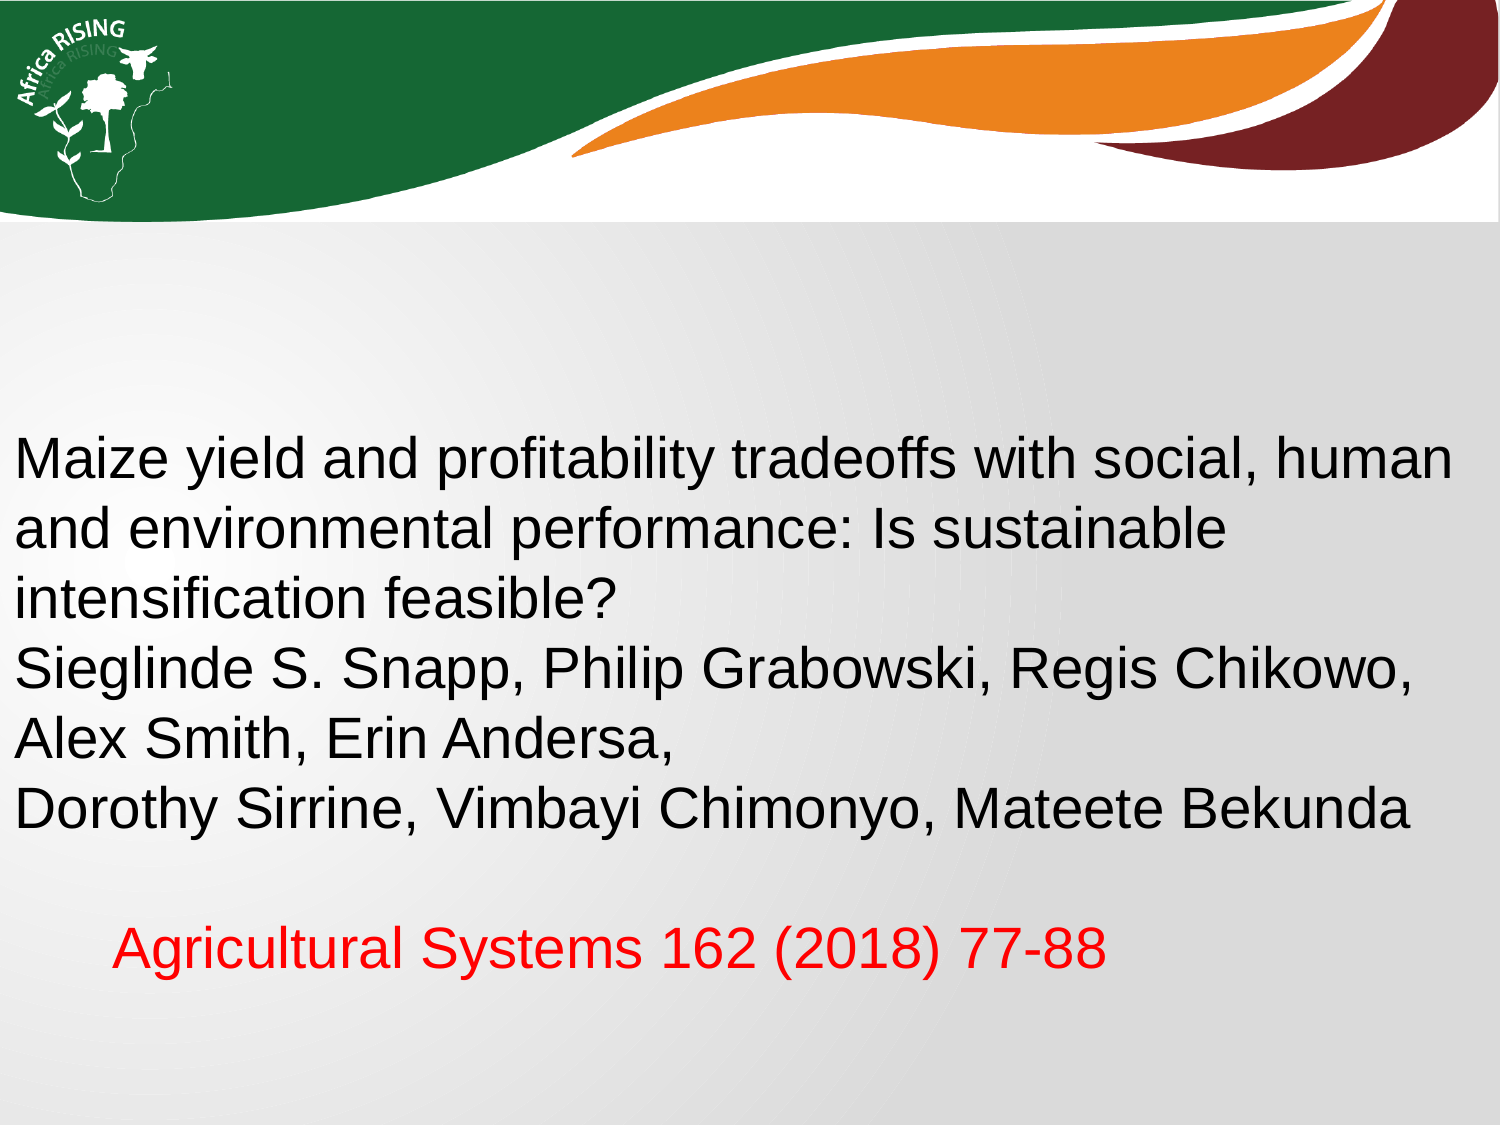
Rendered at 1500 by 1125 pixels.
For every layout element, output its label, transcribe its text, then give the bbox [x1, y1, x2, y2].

text_box Maize yield and profitability tradeoffs with social, human and environmental performance: Is sustainable intensification feasible? Sieglinde S. Snapp, Philip Grabowski, Regis Chikowo, Alex Smith, Erin Andersa, Dorothy Sirrine, Vimbayi Chimonyo, Mateete Bekunda Agricultural Systems 162 (2018) 77-88 [0, 412, 1500, 987]
picture [0, 0, 1499, 222]
